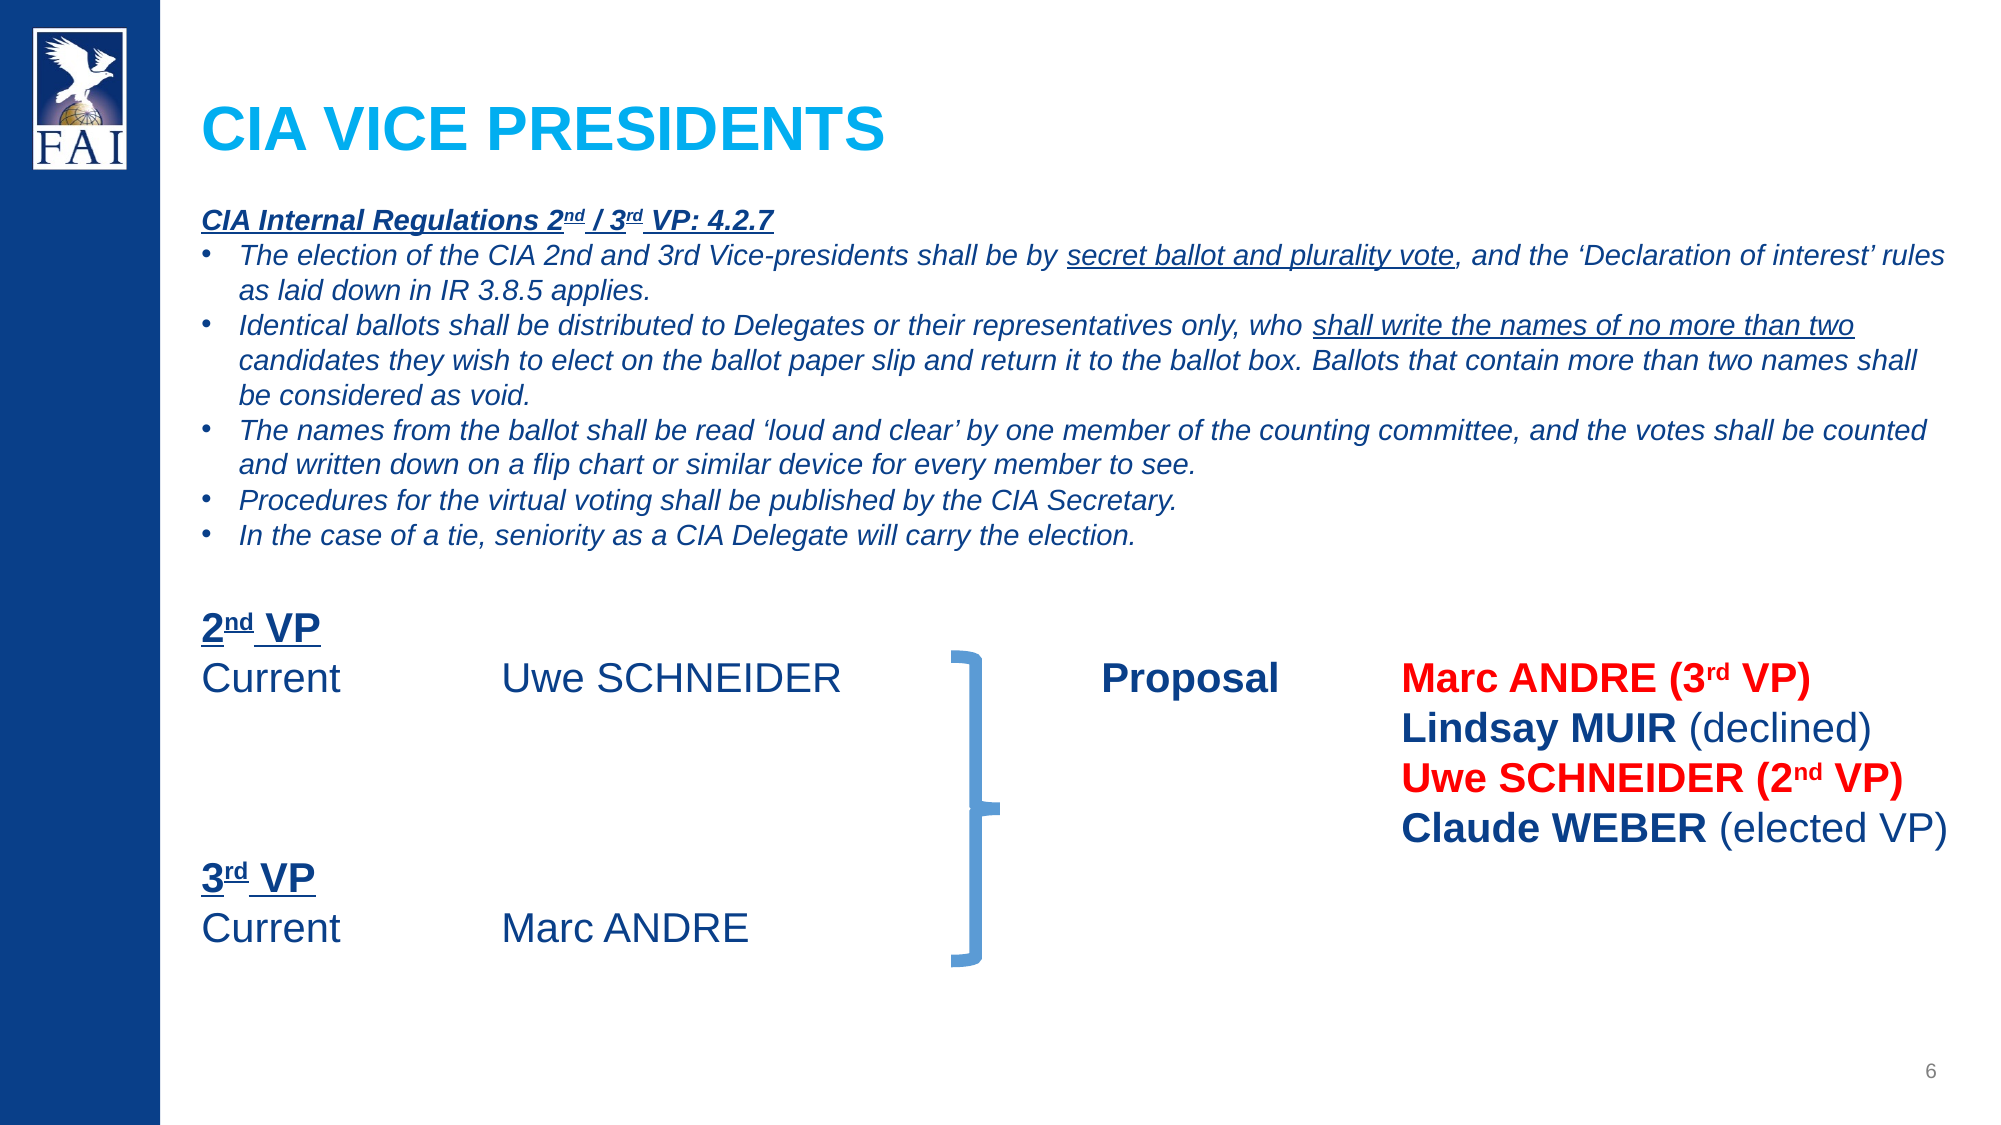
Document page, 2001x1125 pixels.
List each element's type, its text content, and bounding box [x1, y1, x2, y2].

list CIA Vice Presidents [186, 35, 1972, 171]
text_box [951, 655, 1000, 962]
list CIA Internal Regulations 2nd / 3rd VP: 4.2.7 The election of the CIA 2nd and 3rd Vice-presidents shall be by secret ballot and plurality vote, and the ‘Declaration of interest’ rules as laid down in IR 3.8.5 applies. Identical ballots shall be distributed to Delegates or their representatives only, who shall write the names of no more than two candidates they wish to elect on the ballot paper slip and return it to the ballot box. Ballots that contain more than two names shall be considered as void. The names from the ballot shall be read ‘loud and clear’ by one member of the counting committee, and the votes shall be counted and written down on a flip chart or similar device for every member to see. Procedures for the virtual voting shall be published by the CIA Secretary. In the case of a tie, seniority as a CIA Delegate will carry the election. 2nd VP Current Uwe SCHNEIDER Proposal Marc ANDRE (3rd VP) Lindsay MUIR (declined) Uwe SCHNEIDER (2nd VP) Claude WEBER (elected VP) 3rd VP Current Marc ANDRE [186, 193, 1972, 1037]
picture [32, 27, 127, 170]
